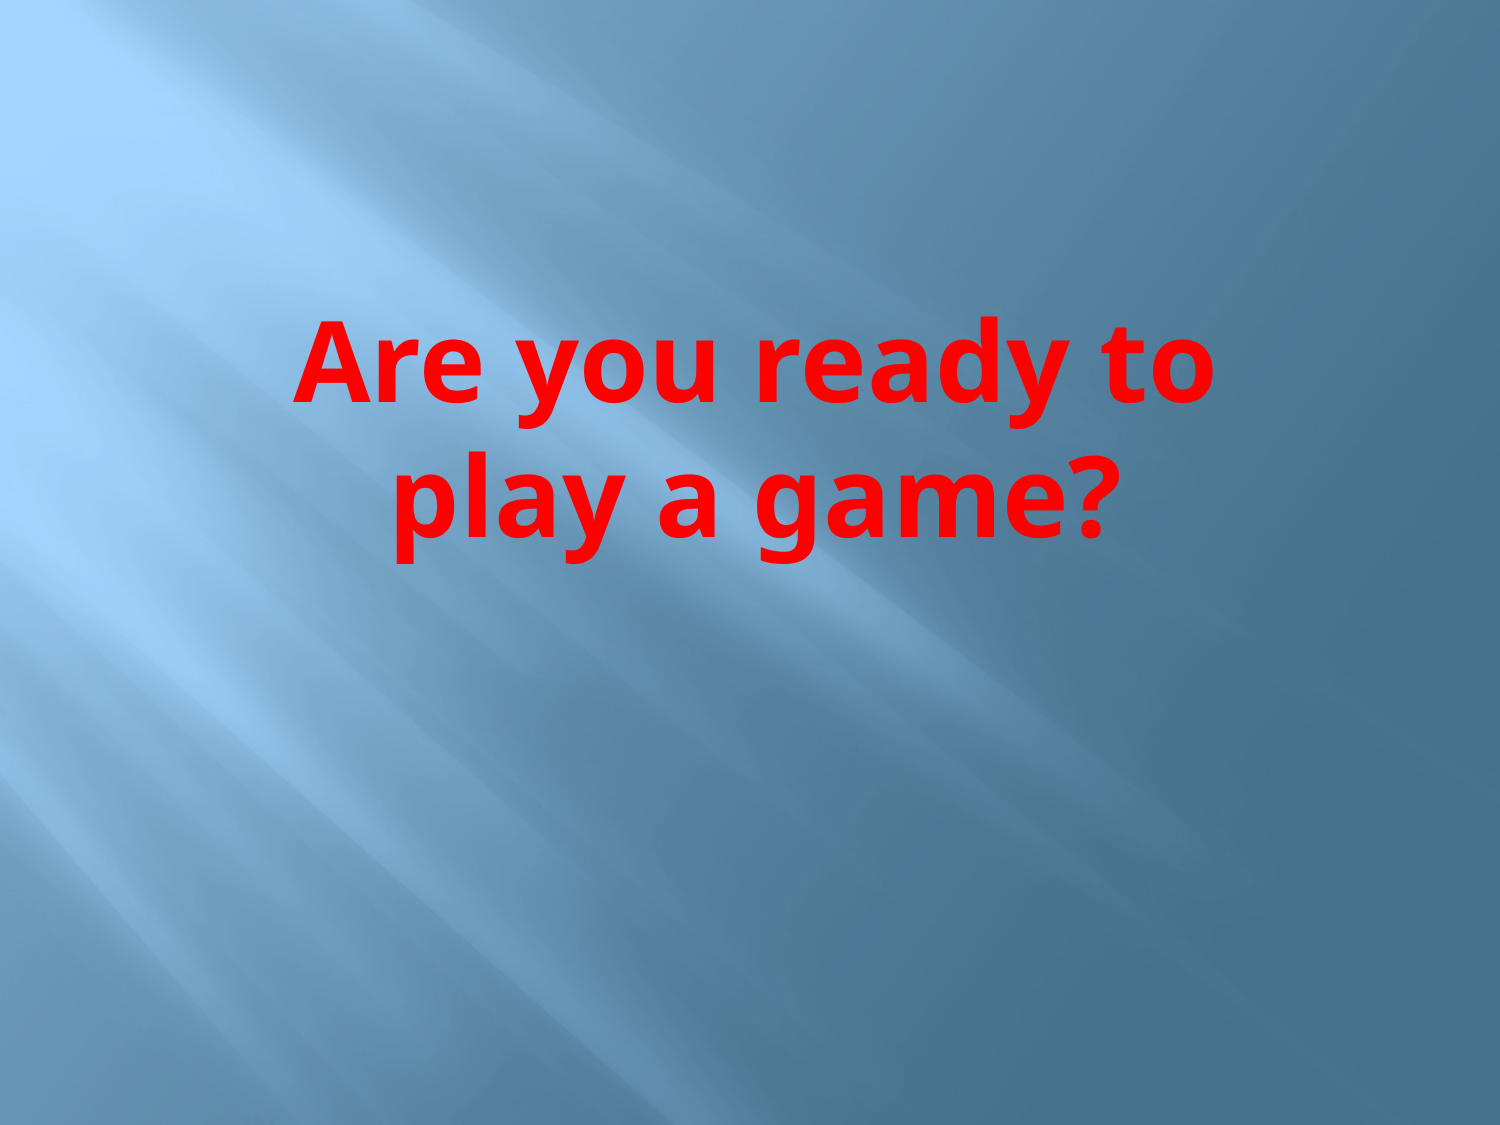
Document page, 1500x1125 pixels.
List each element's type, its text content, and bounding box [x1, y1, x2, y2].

title Are you ready to play a game? [206, 278, 1306, 572]
